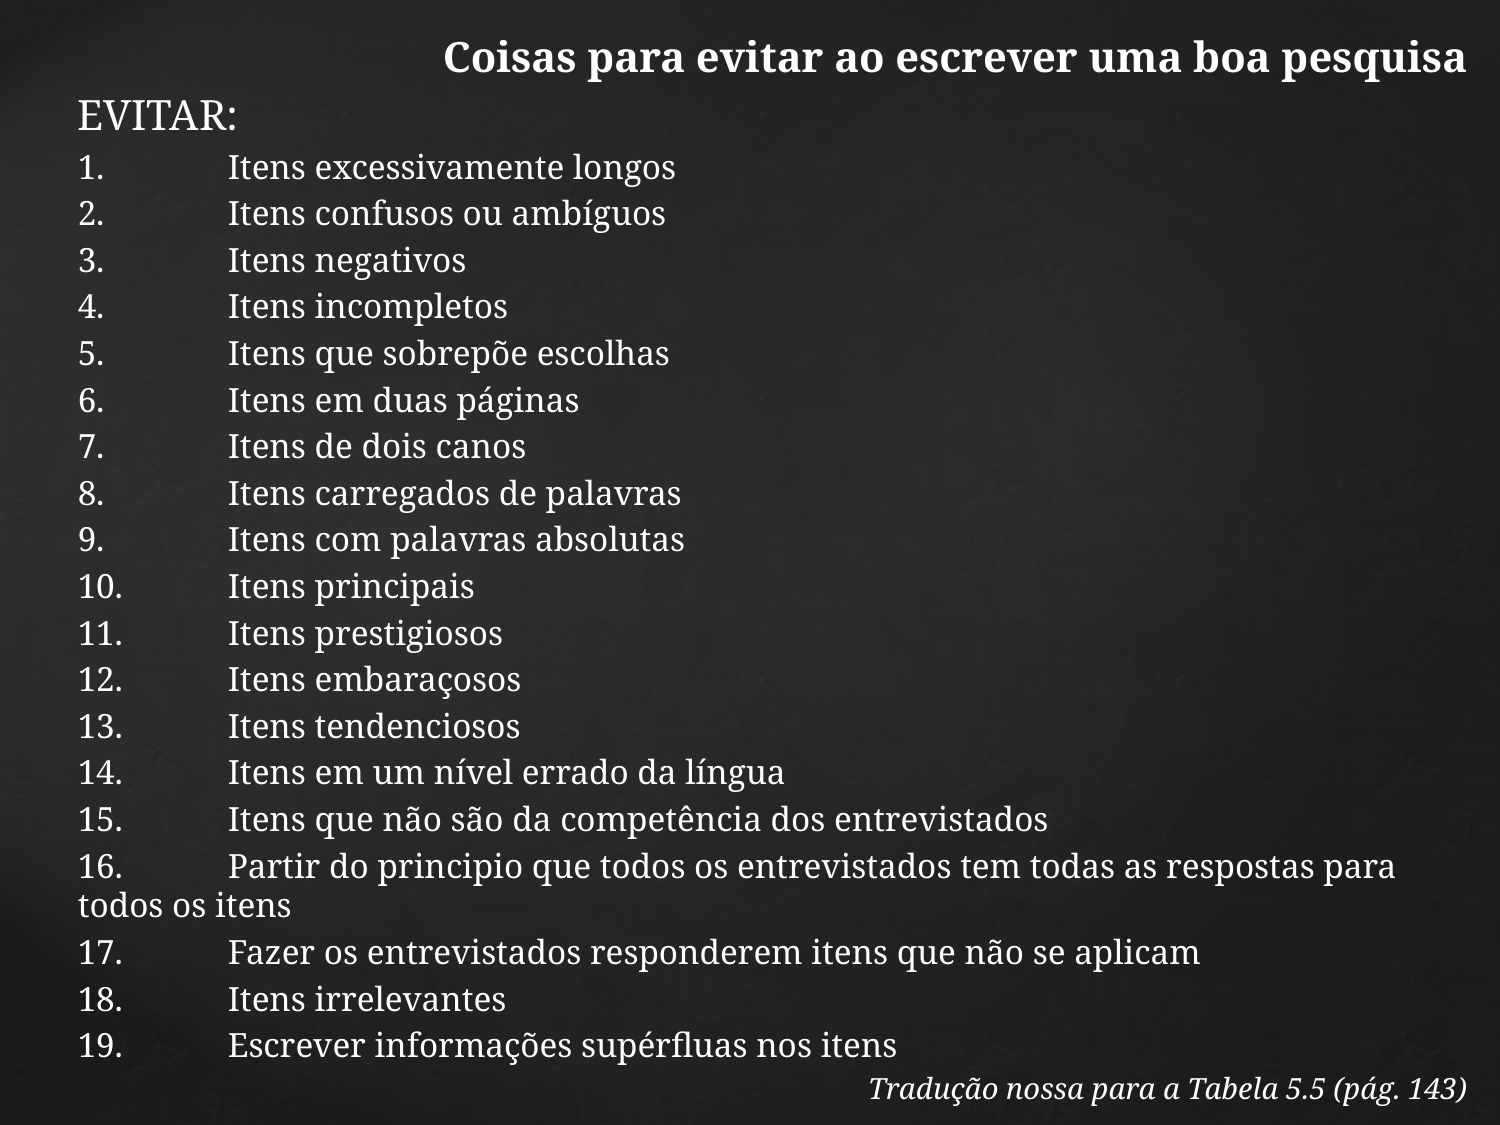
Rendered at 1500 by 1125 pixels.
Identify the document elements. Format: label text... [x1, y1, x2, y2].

list Coisas para evitar ao escrever uma boa pesquisa EVITAR: 1. Itens excessivamente longos 2. Itens confusos ou ambíguos 3. Itens negativos 4. Itens incompletos 5. Itens que sobrepõe escolhas 6. Itens em duas páginas 7. Itens de dois canos 8. Itens carregados de palavras 9. Itens com palavras absolutas 10. Itens principais 11. Itens prestigiosos 12. Itens embaraçosos 13. Itens tendenciosos 14. Itens em um nível errado da língua 15. Itens que não são da competência dos entrevistados 16. Partir do principio que todos os entrevistados tem todas as respostas para todos os itens 17. Fazer os entrevistados responderem itens que não se aplicam 18. Itens irrelevantes 19. Escrever informações supérfluas nos itens Tradução nossa para a Tabela 5.5 (pág. 143) [0, 35, 1483, 1125]
